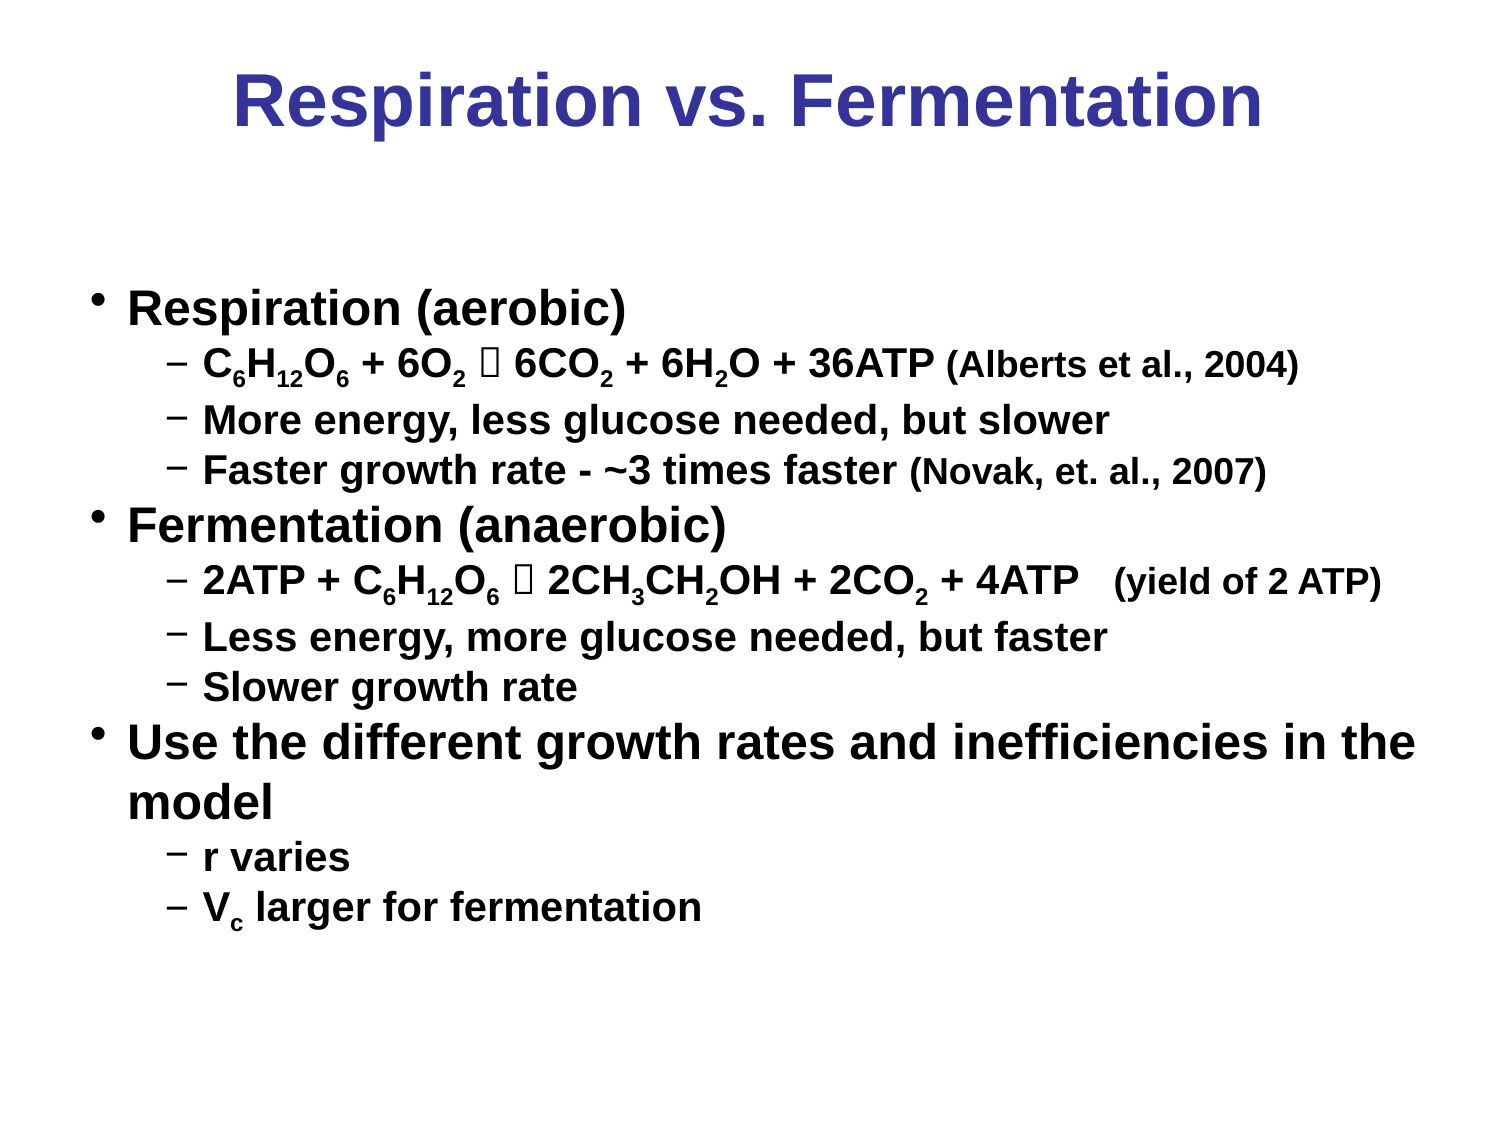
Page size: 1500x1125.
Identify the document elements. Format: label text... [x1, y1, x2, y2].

text_box Respiration (aerobic) C6H12O6 + 6O2  6CO2 + 6H2O + 36ATP (Alberts et al., 2004) More energy, less glucose needed, but slower Faster growth rate - ~3 times faster (Novak, et. al., 2007) Fermentation (anaerobic) 2ATP + C6H12O6  2CH3CH2OH + 2CO2 + 4ATP (yield of 2 ATP) Less energy, more glucose needed, but faster Slower growth rate Use the different growth rates and inefficiencies in the model r varies Vc larger for fermentation [75, 268, 1450, 1054]
text_box Respiration vs. Fermentation [217, 43, 1281, 149]
